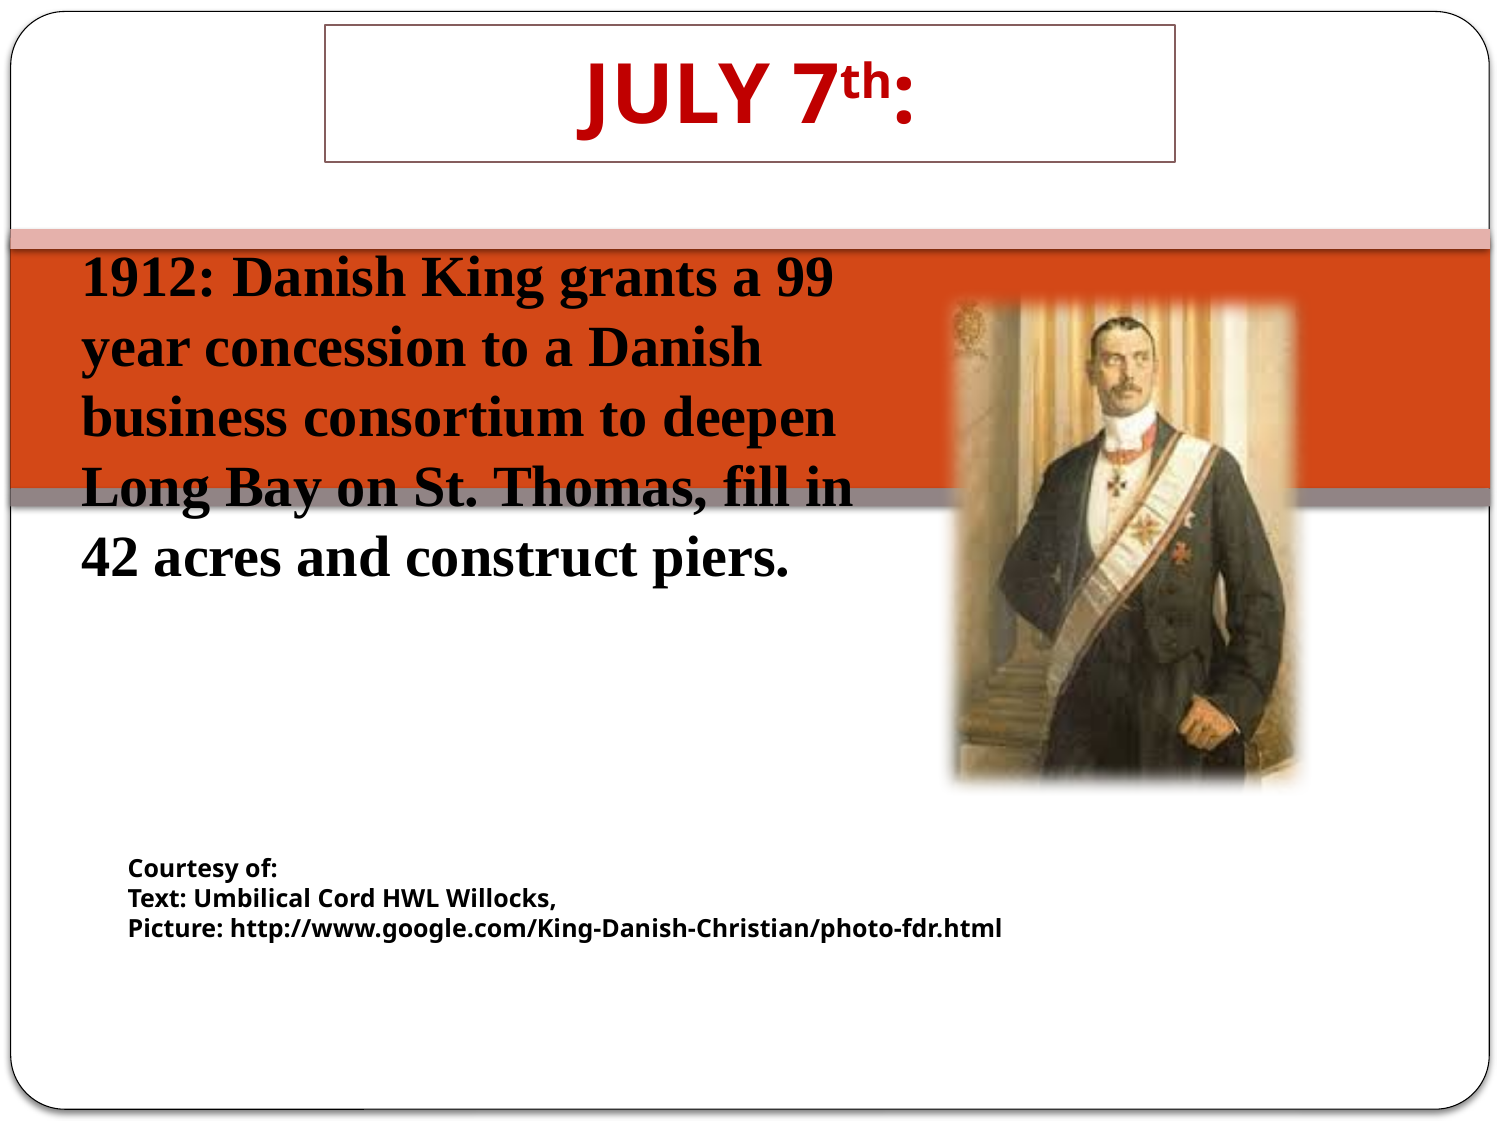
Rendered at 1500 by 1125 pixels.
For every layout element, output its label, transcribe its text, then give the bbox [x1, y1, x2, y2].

title JULY 7th: [324, 24, 1176, 163]
text_box 1912: Danish King grants a 99 year concession to a Danish business consortium to deepen Long Bay on St. Thomas, fill in 42 acres and construct piers. [74, 162, 900, 700]
picture [937, 287, 1313, 797]
text_box Courtesy of: Text: Umbilical Cord HWL Willocks, Picture: http://www.google.com/King-Danish-Christian/photo-fdr.html [112, 844, 1300, 950]
